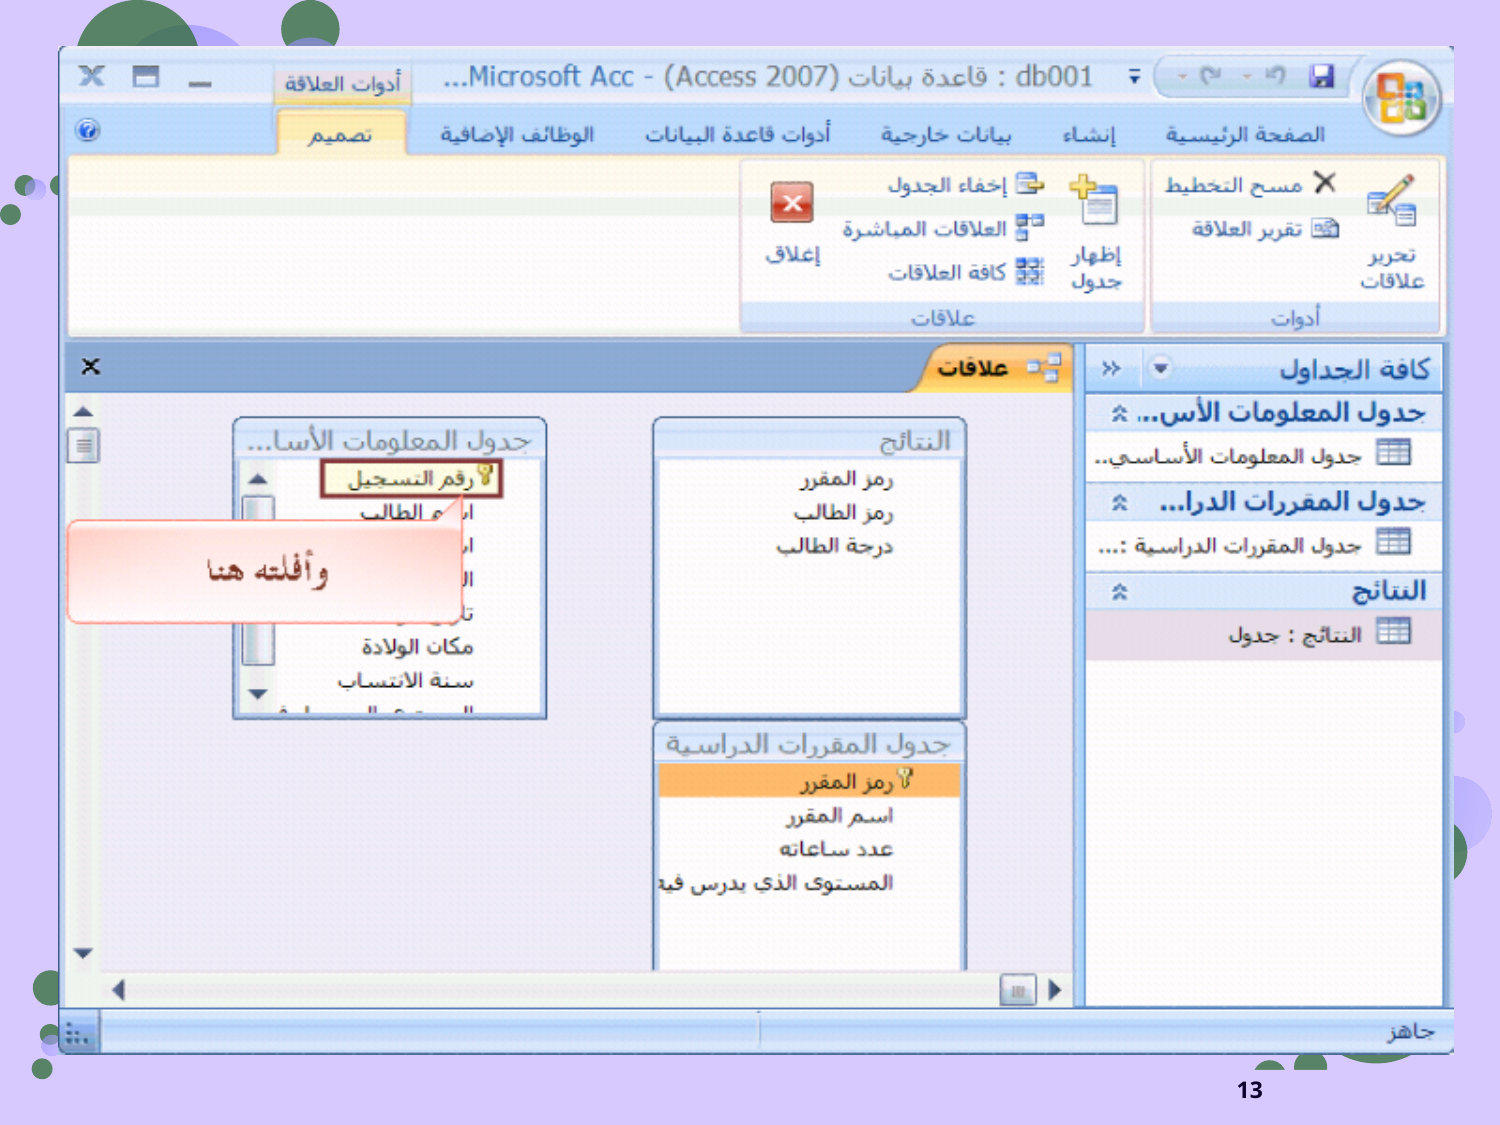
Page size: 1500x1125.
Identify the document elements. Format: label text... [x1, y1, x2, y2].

picture [56, 45, 1455, 1057]
slide_number 13 [1074, 1069, 1425, 1113]
